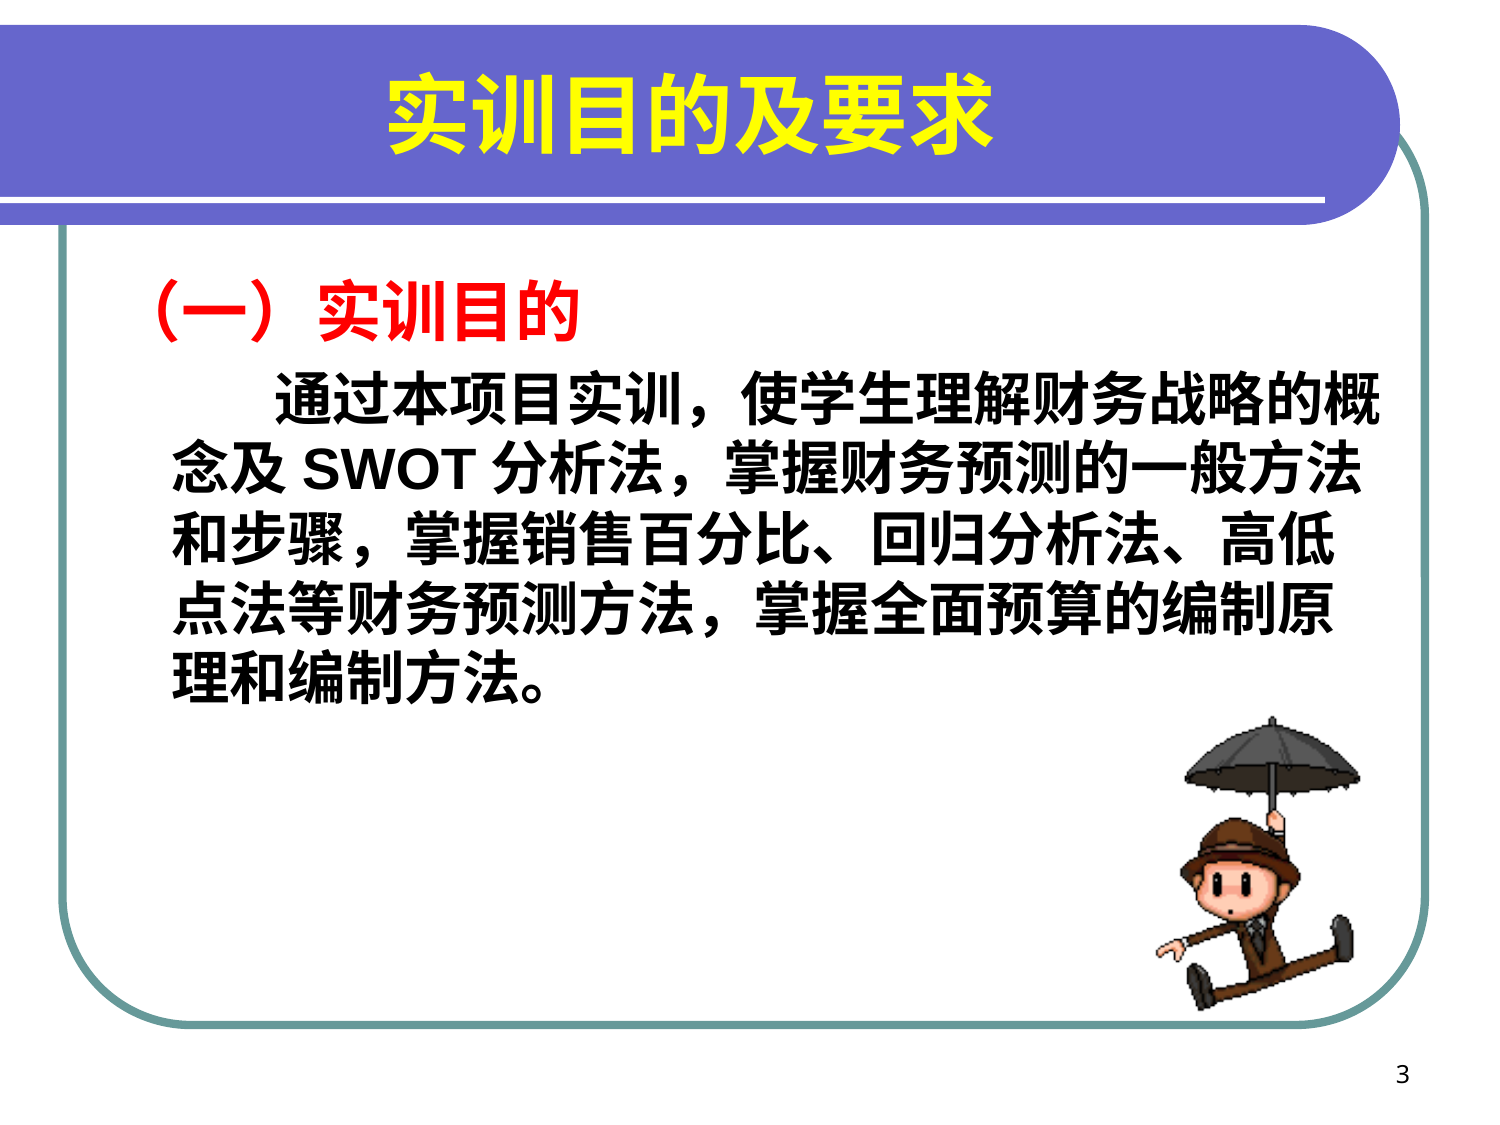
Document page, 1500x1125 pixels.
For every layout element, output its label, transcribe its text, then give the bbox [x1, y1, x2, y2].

list （一）实训目的 通过本项目实训，使学生理解财务战略的概念及SWOT分析法，掌握财务预测的一般方法和步骤，掌握销售百分比、回归分析法、高低点法等财务预测方法，掌握全面预算的编制原理和编制方法。 [99, 262, 1401, 988]
slide_number 3 [1074, 1024, 1426, 1101]
picture [1098, 701, 1426, 1026]
title 实训目的及要求 [31, 37, 1348, 188]
